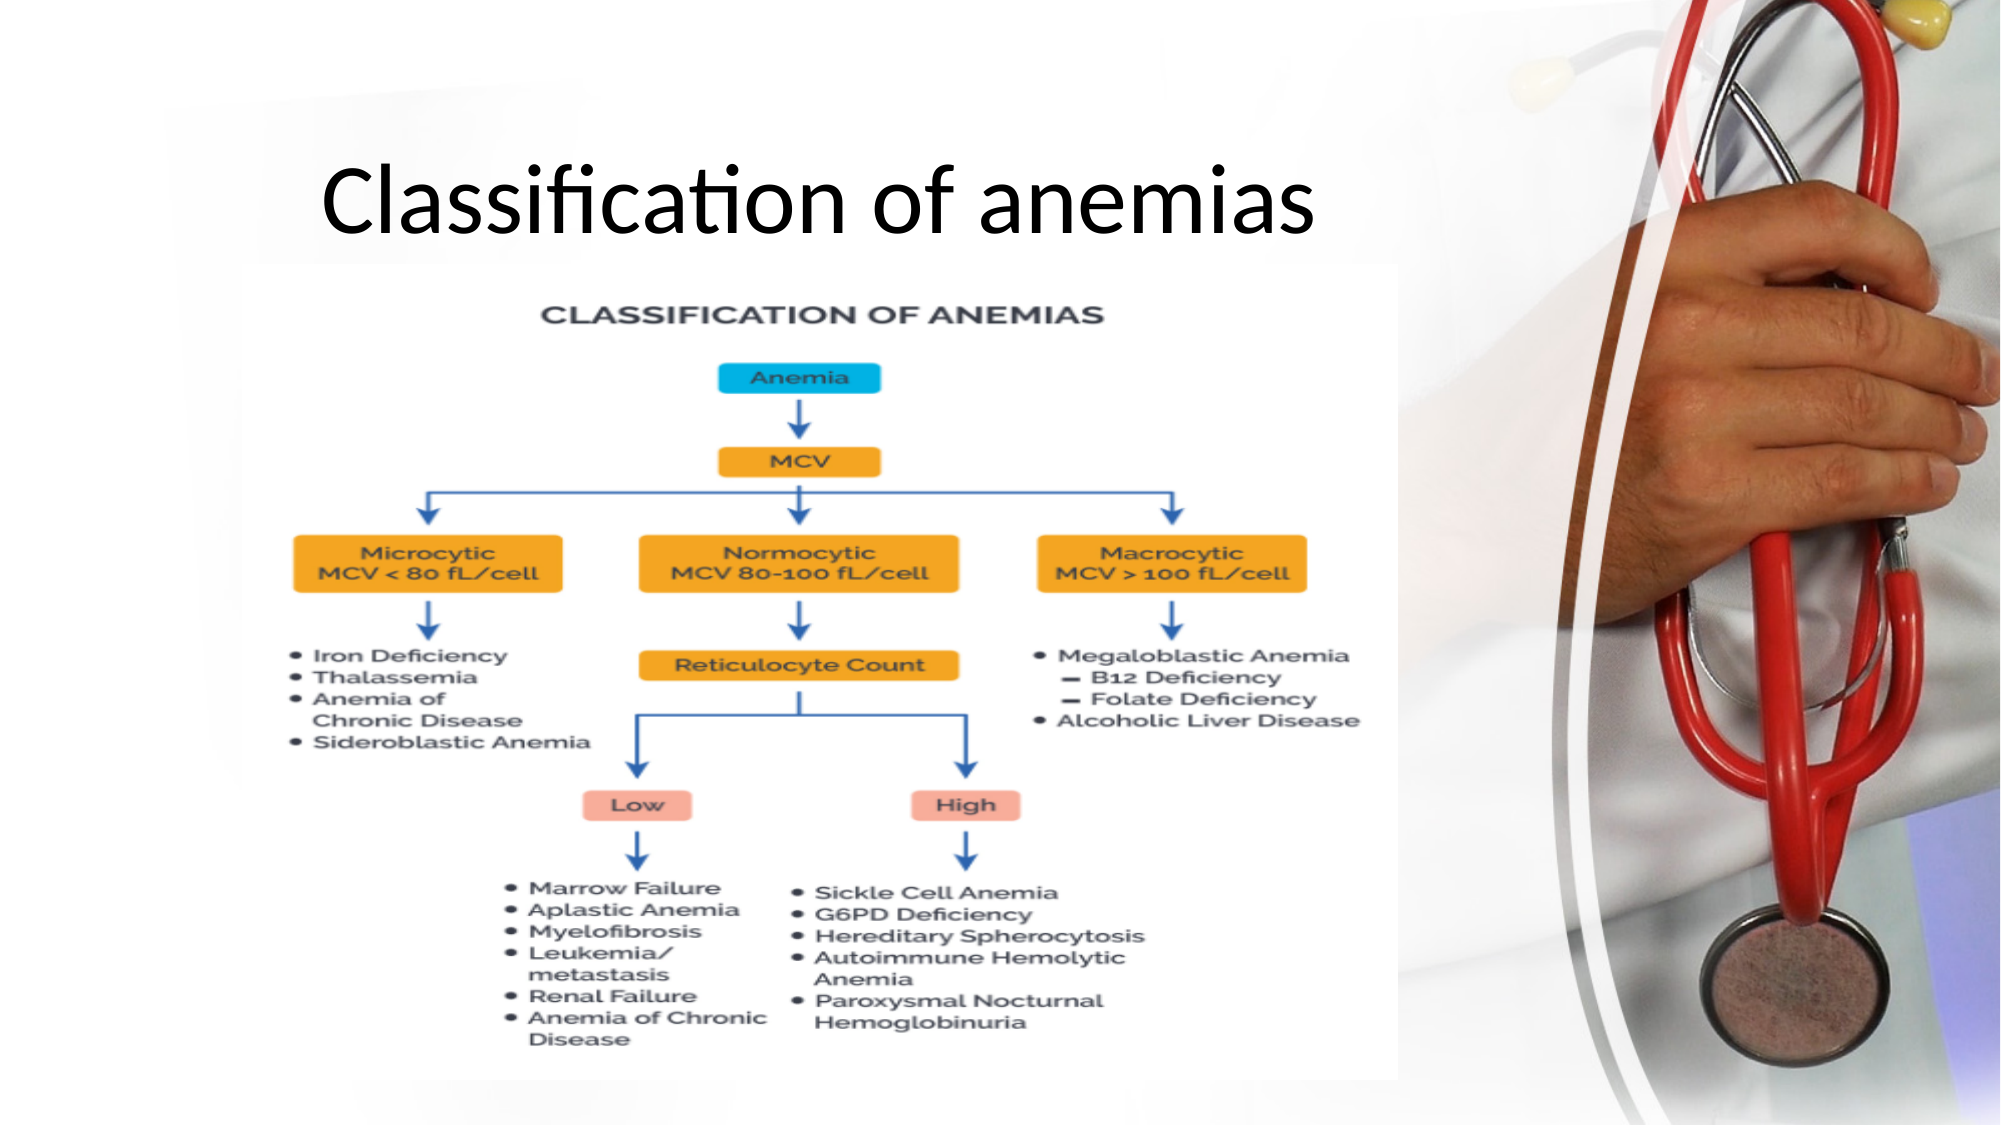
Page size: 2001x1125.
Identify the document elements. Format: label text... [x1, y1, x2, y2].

title Classification of anemias [99, 110, 1540, 278]
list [241, 264, 1398, 1080]
picture [0, 0, 2001, 1125]
